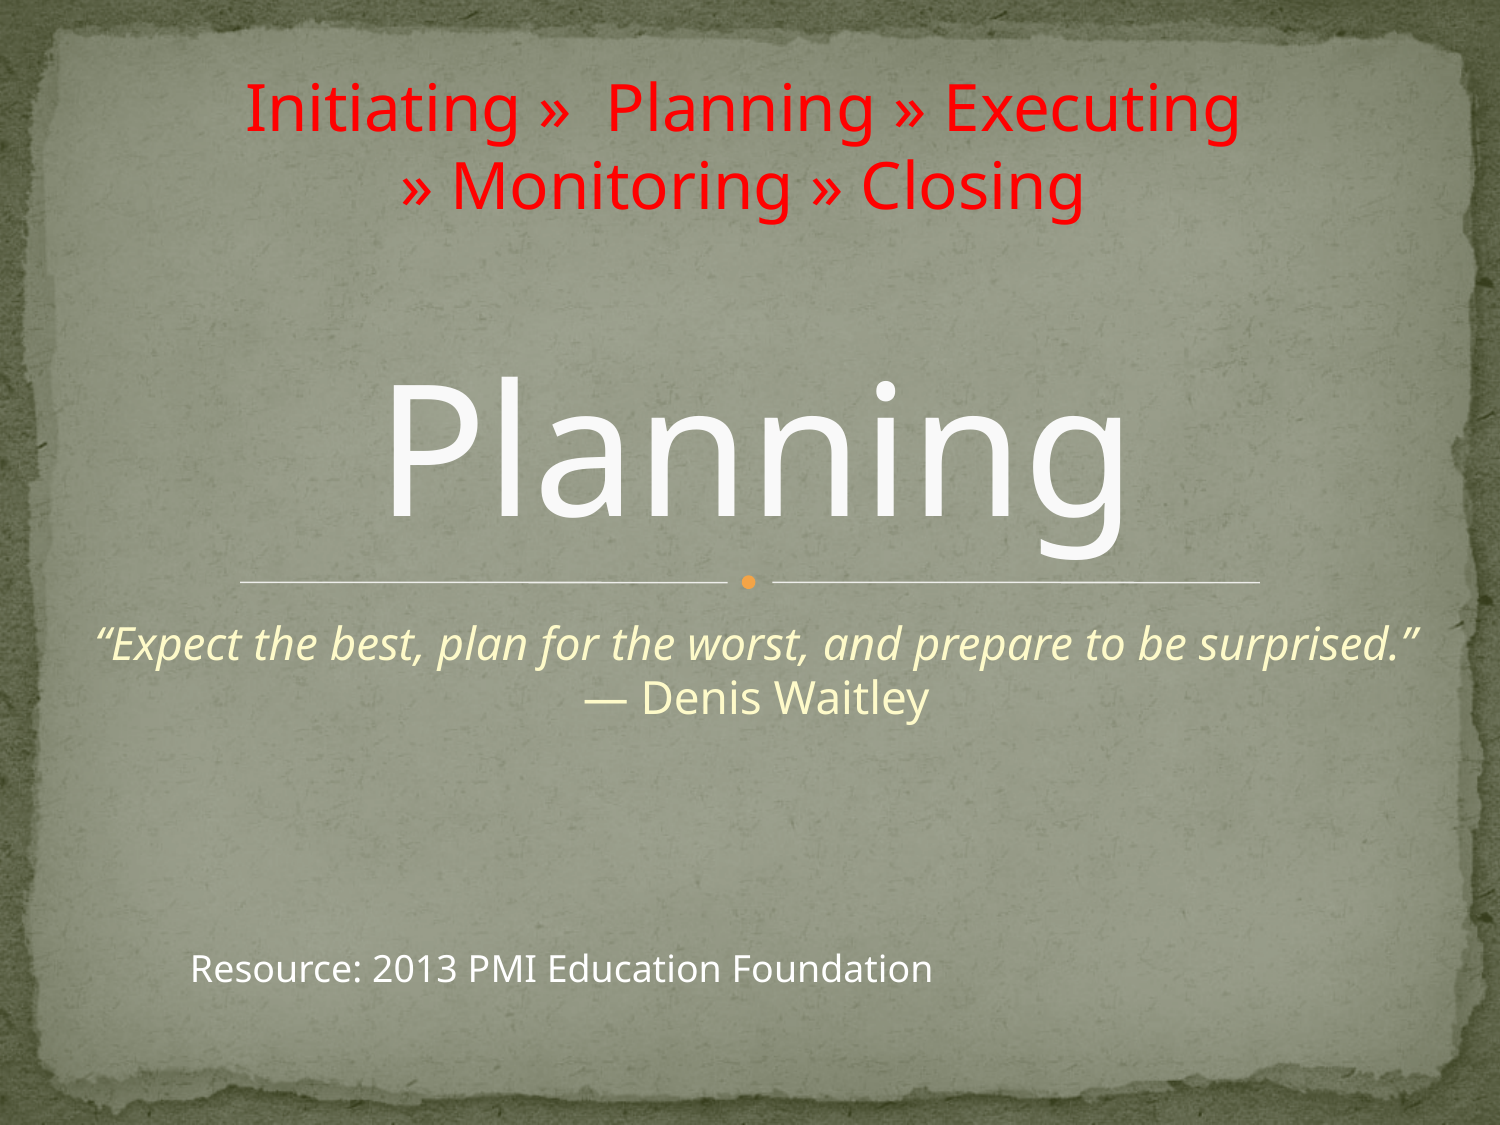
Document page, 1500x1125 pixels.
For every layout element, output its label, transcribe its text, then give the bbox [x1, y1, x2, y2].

title Planning [75, 235, 1438, 561]
text_box Initiating » Planning » Executing » Monitoring » Closing [224, 58, 1263, 236]
picture [0, 0, 1500, 1125]
subtitle “Expect the best, plan for the worst, and prepare to be surprised.” — Denis Waitley [75, 606, 1438, 795]
text_box Resource: 2013 PMI Education Foundation [174, 937, 1313, 998]
